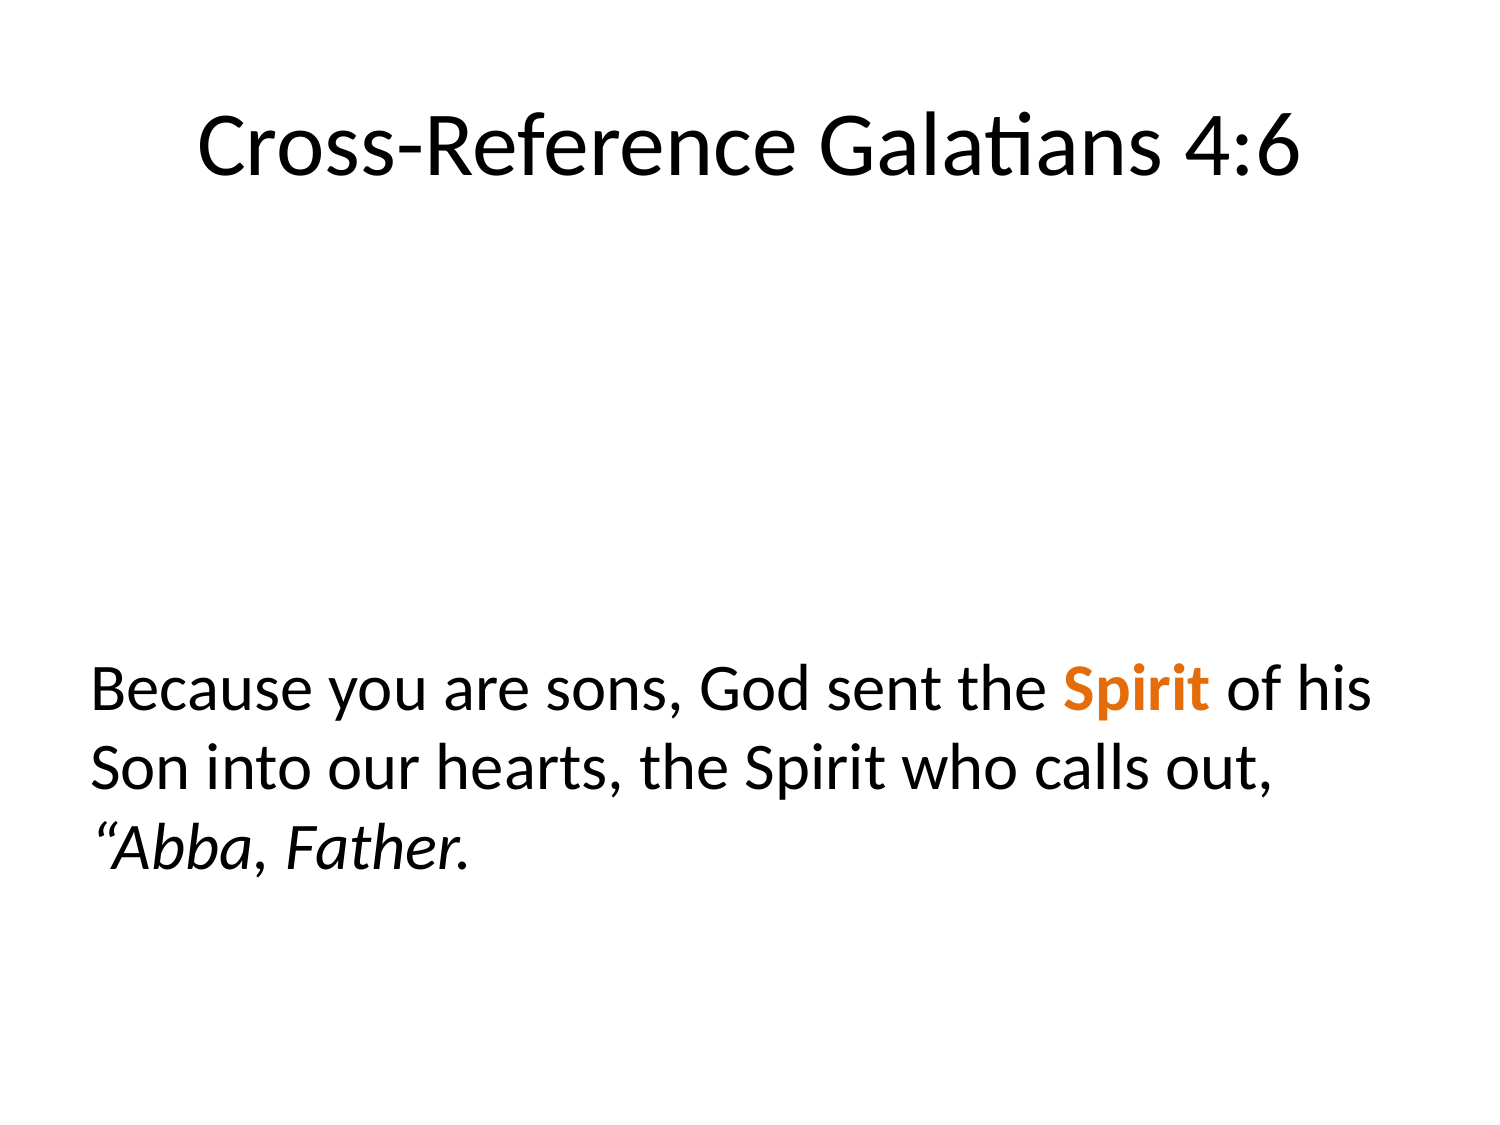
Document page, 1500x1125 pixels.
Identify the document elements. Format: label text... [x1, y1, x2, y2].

title Cross-Reference Galatians 4:6 [75, 45, 1425, 233]
list Because you are sons, God sent the Spirit of his Son into our hearts, the Spirit who calls out, “Abba, Father. [75, 262, 1425, 1005]
